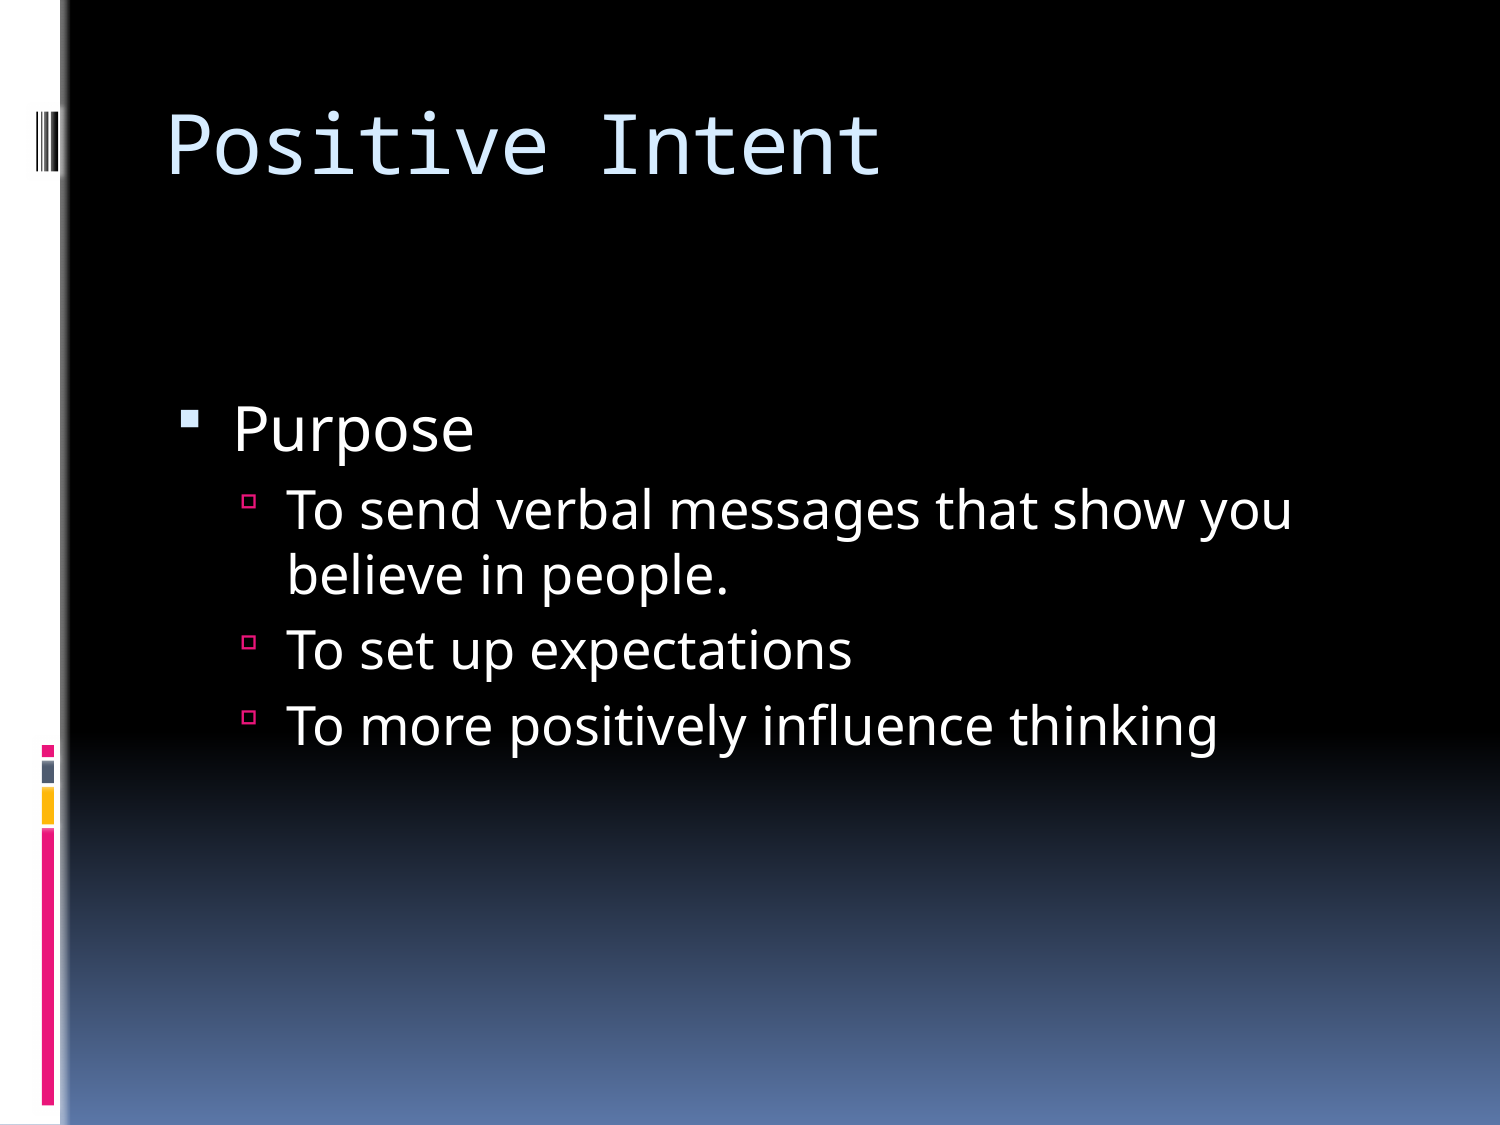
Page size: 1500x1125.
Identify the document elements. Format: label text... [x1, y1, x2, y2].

list Purpose To send verbal messages that show you believe in people. To set up expectations To more positively influence thinking [150, 292, 1425, 1043]
title Positive Intent [150, 83, 1425, 234]
